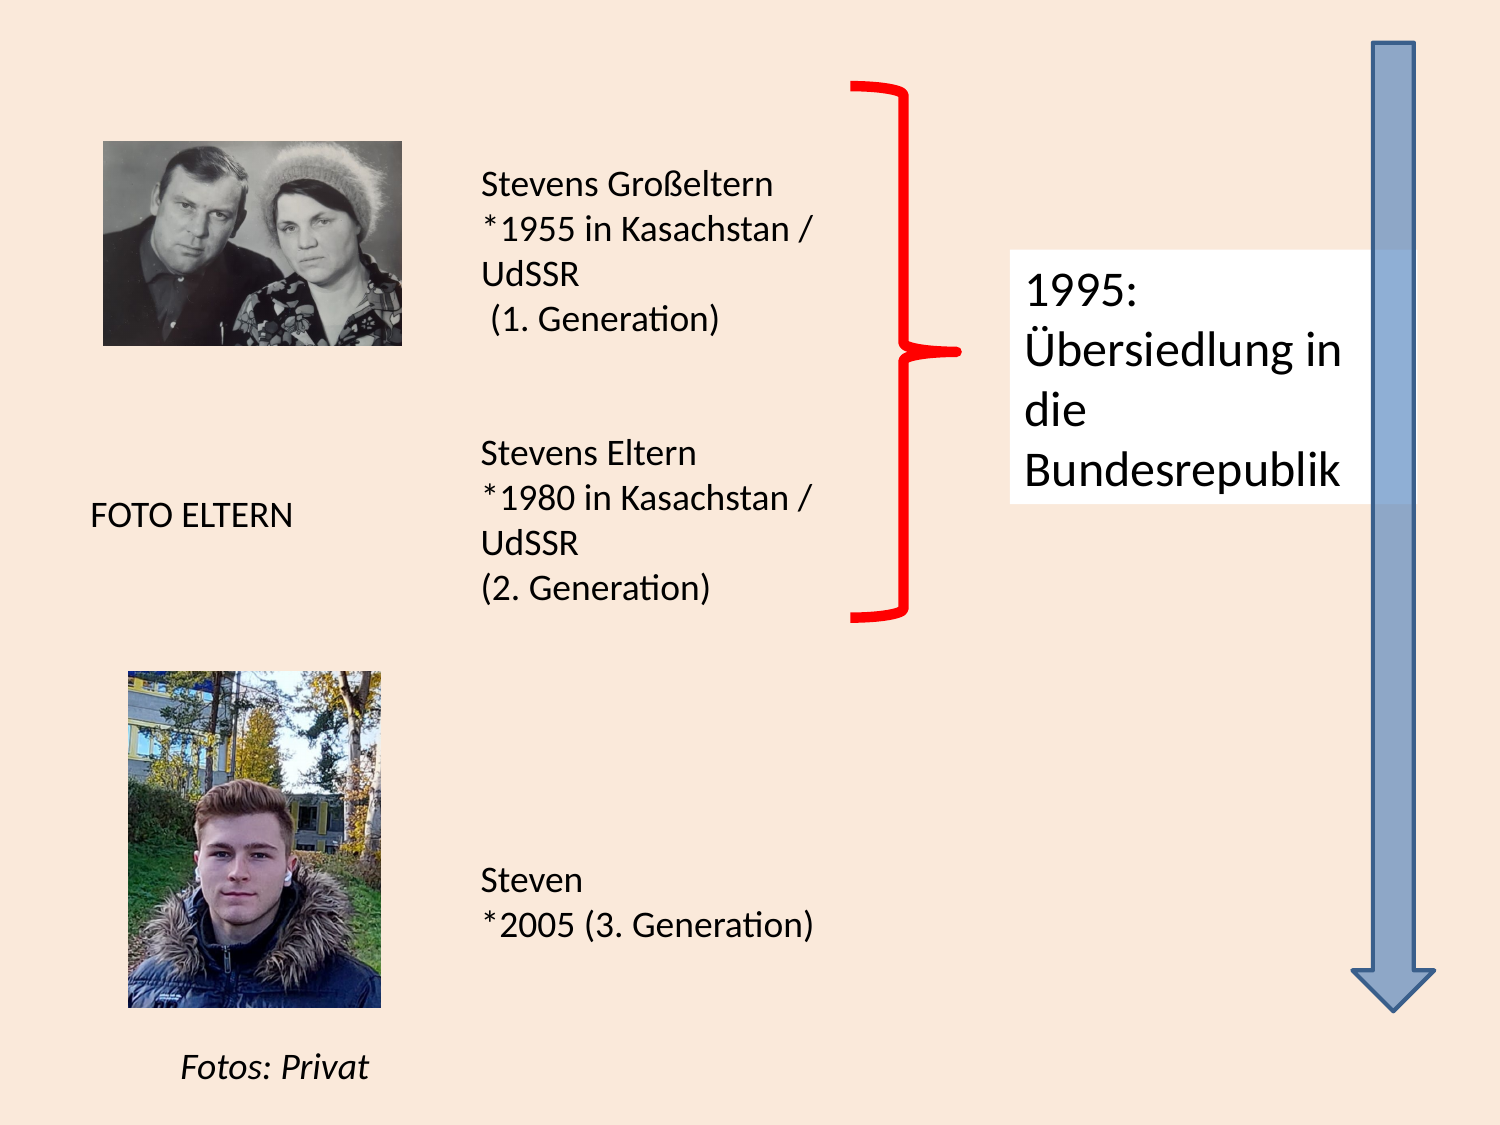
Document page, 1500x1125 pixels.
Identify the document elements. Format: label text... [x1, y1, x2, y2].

text_box Stevens Eltern *1980 in Kasachstan / UdSSR (2. Generation) [465, 420, 832, 616]
picture [103, 140, 402, 346]
text_box [1350, 40, 1437, 1014]
text_box 1995: Übersiedlung in die Bundesrepublik [1009, 249, 1370, 505]
text_box Steven *2005 (3. Generation) [465, 847, 1069, 953]
text_box Stevens Großeltern *1955 in Kasachstan / UdSSR (1. Generation) [466, 151, 850, 346]
text_box Fotos: Privat [165, 1034, 391, 1095]
text_box FOTO ELTERN [75, 482, 391, 543]
text_box [850, 85, 958, 619]
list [128, 671, 381, 1009]
text_box Stevens Großeltern *1955 in Kasachstan / UdSSR (1. Generation) [905, 151, 916, 346]
